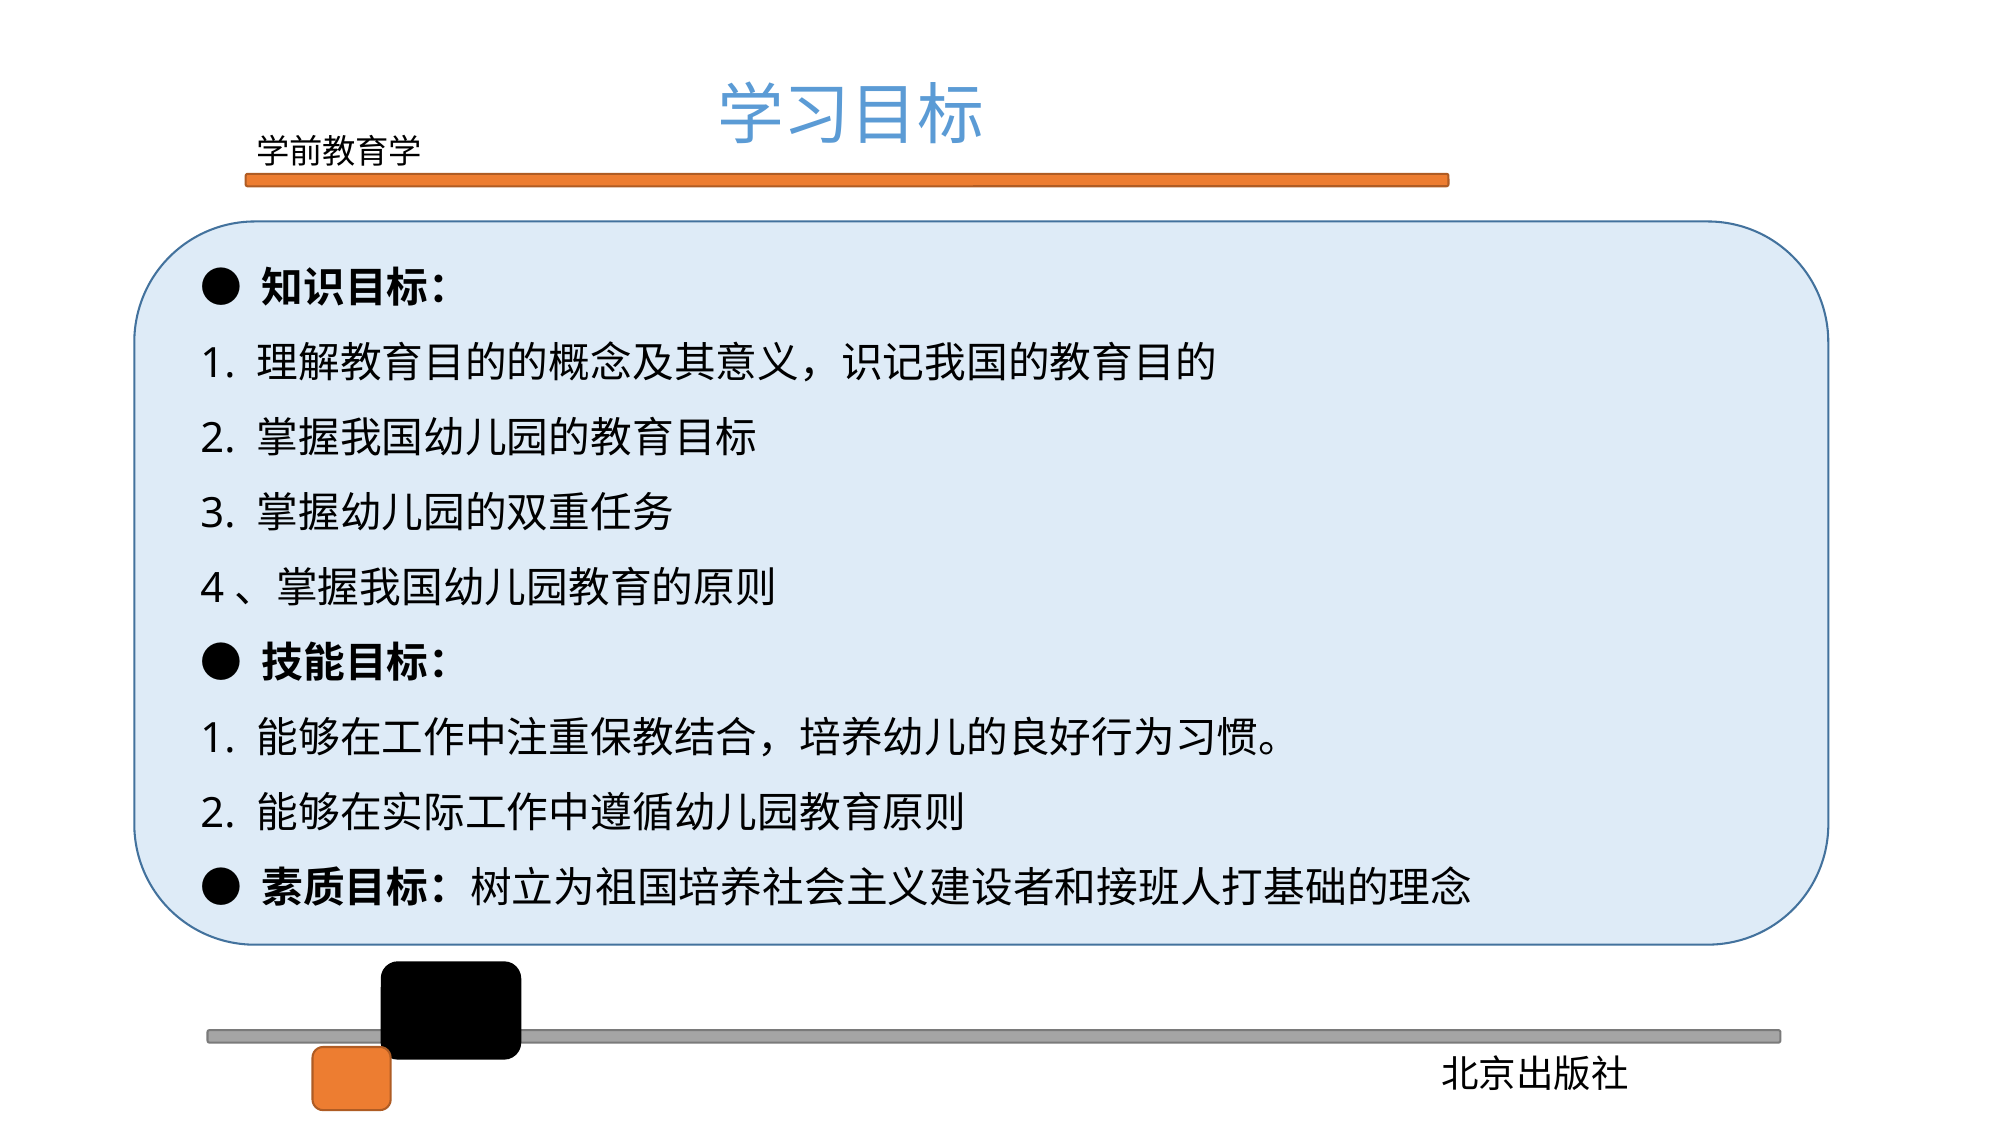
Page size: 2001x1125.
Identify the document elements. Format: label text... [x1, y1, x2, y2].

text_box ● 知识目标： 1. 理解教育目的的概念及其意义，识记我国的教育目的 2. 掌握我国幼儿园的教育目标 3. 掌握幼儿园的双重任务 4、掌握我国幼儿园教育的原则 ● 技能目标： 1. 能够在工作中注重保教结合，培养幼儿的良好行为习惯。 2. 能够在实际工作中遵循幼儿园教育原则 ● 素质目标：树立为祖国培养社会主义建设者和接班人打基础的理念 [185, 228, 1861, 994]
text_box 学习目标 [702, 64, 1000, 160]
text_box [212, 220, 1751, 228]
text_box [133, 242, 185, 924]
